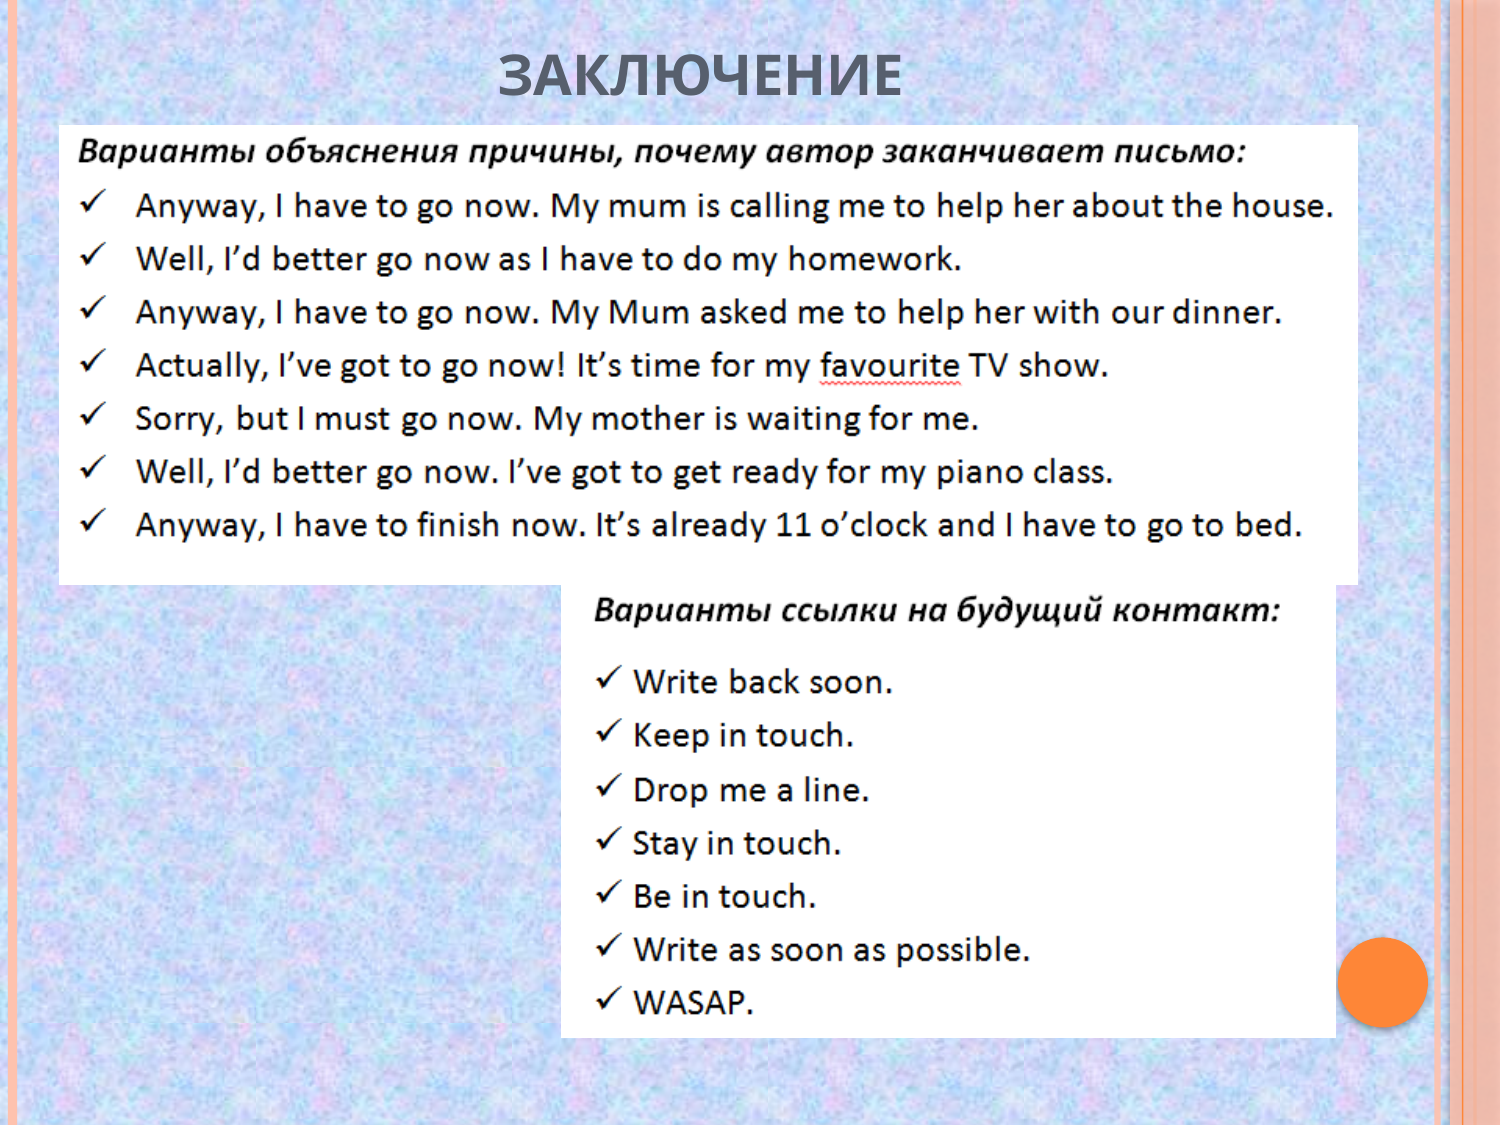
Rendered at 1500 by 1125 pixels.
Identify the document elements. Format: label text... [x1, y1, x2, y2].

picture [0, 0, 7, 1125]
picture [1441, 0, 1449, 1125]
picture [18, 0, 1434, 1125]
title Заключение [88, 30, 1314, 114]
